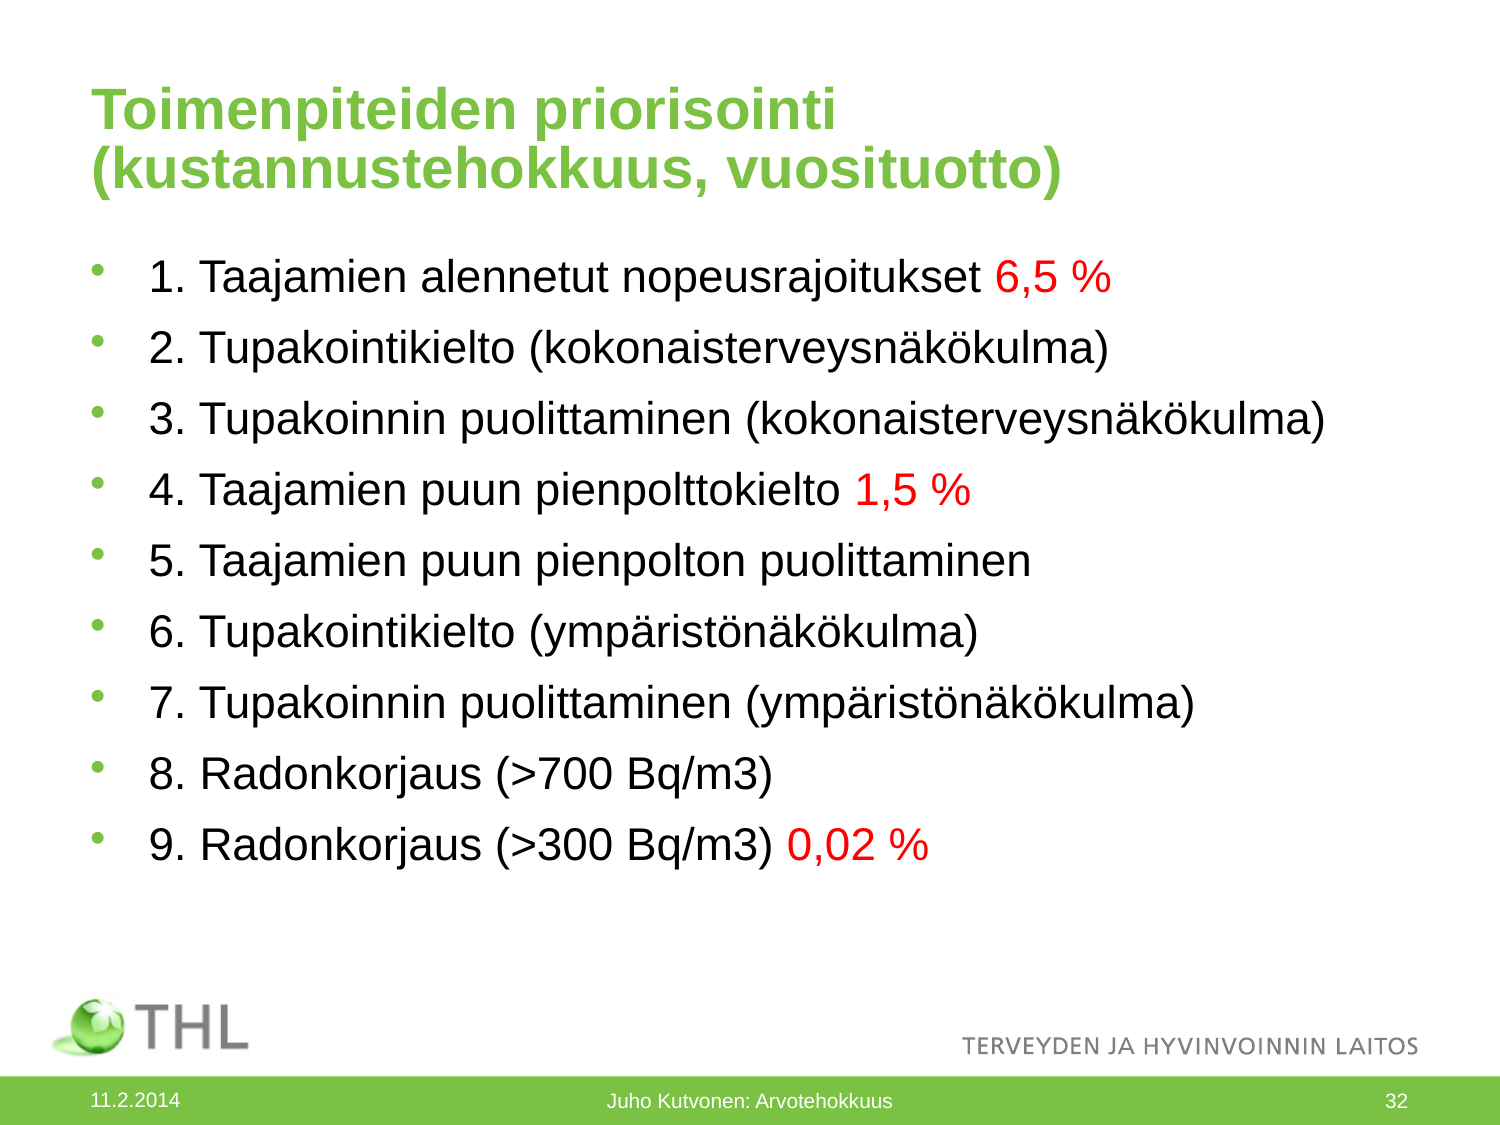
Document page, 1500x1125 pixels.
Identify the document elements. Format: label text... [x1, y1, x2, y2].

slide_number 32 [1245, 1082, 1424, 1118]
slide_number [74, 1080, 255, 1118]
footer Juho Kutvonen: Arvotehokkuus [253, 1082, 1245, 1118]
list 1. Taajamien alennetut nopeusrajoitukset 6,5 % 2. Tupakointikielto (kokonaisterveysnäkökulma) 3. Tupakoinnin puolittaminen (kokonaisterveysnäkökulma) 4. Taajamien puun pienpolttokielto 1,5 % 5. Taajamien puun pienpolton puolittaminen 6. Tupakointikielto (ympäristönäkökulma) 7. Tupakoinnin puolittaminen (ympäristönäkökulma) 8. Radonkorjaus (>700 Bq/m3) 9. Radonkorjaus (>300 Bq/m3) 0,02 % [74, 243, 1424, 965]
title Toimenpiteiden priorisointi (kustannustehokkuus, vuosituotto) [76, 42, 1424, 209]
picture [24, 983, 275, 1067]
